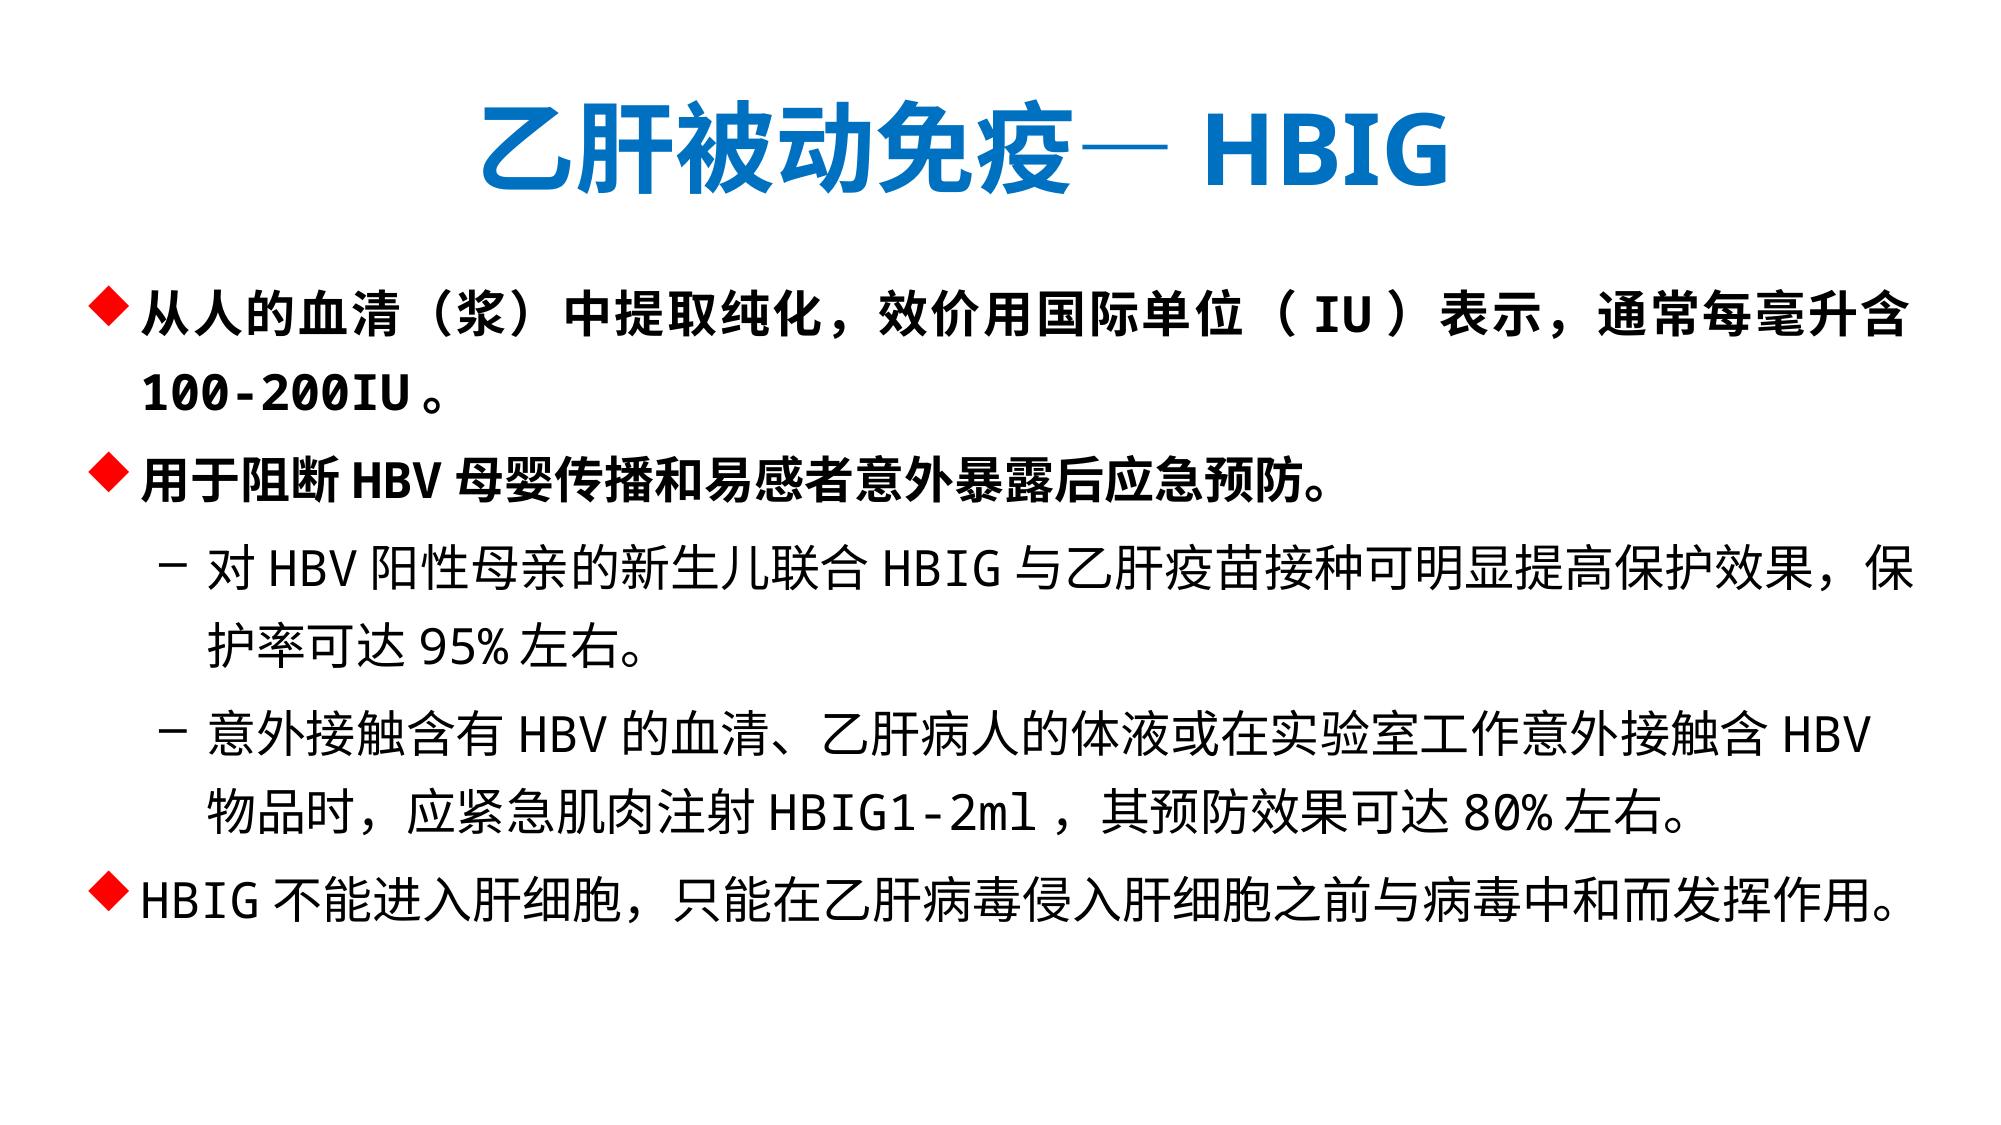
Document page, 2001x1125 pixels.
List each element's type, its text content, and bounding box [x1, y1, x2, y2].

text_box 乙肝被动免疫—HBIG [344, 58, 1612, 233]
text_box 从人的血清（浆）中提取纯化，效价用国际单位（IU）表示，通常每毫升含100-200IU。 用于阻断HBV母婴传播和易感者意外暴露后应急预防。 对HBV阳性母亲的新生儿联合HBIG与乙肝疫苗接种可明显提高保护效果，保护率可达95%左右。 意外接触含有HBV的血清、乙肝病人的体液或在实验室工作意外接触含HBV物品时，应紧急肌肉注射HBIG1-2ml，其预防效果可达80%左右。 HBIG不能进入肝细胞，只能在乙肝病毒侵入肝细胞之前与病毒中和而发挥作用。 [69, 257, 1938, 853]
